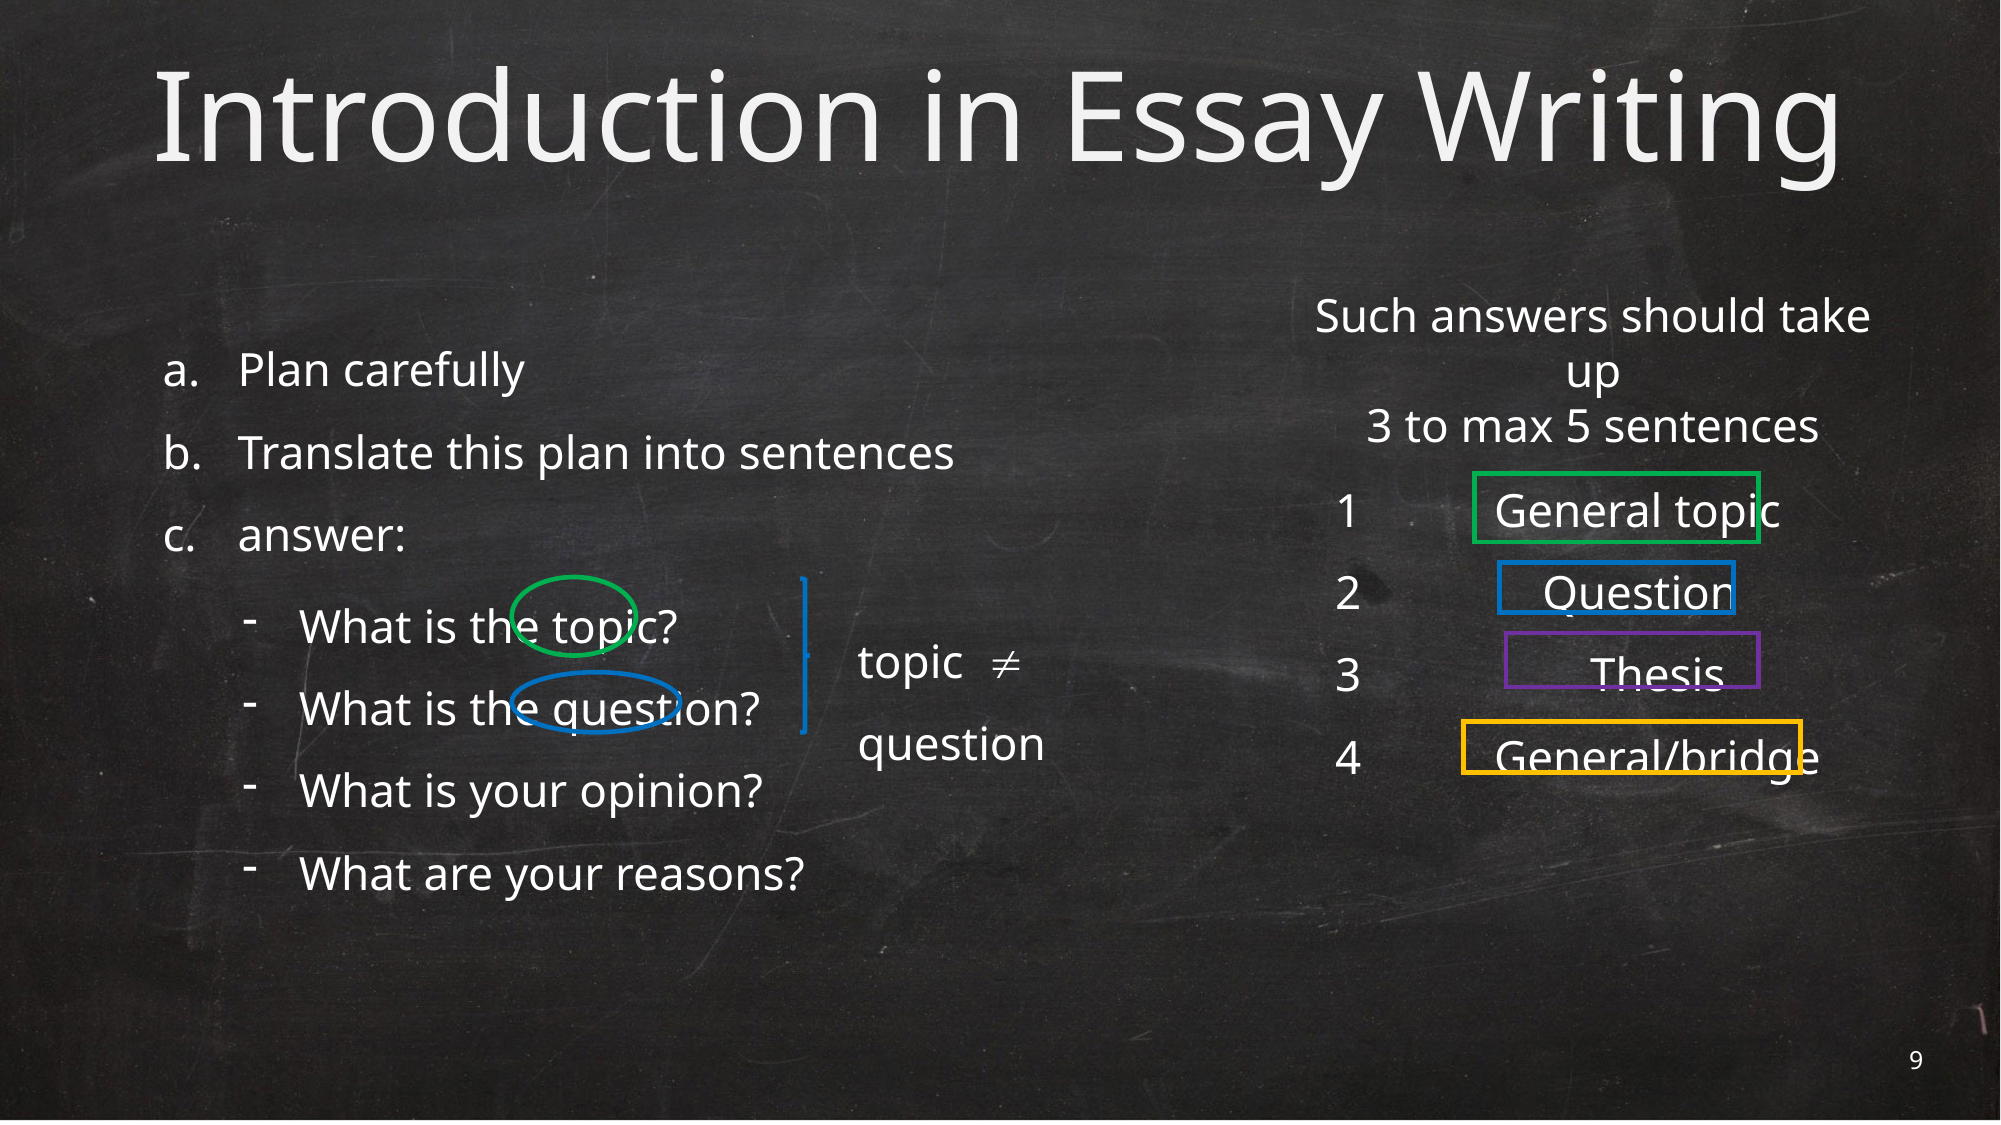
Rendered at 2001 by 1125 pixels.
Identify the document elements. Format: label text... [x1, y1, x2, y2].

text_box General topic Question Thesis General/bridge [1320, 446, 1913, 791]
text_box What is the topic? What is the question? What is your opinion? What are your reasons? [227, 562, 1080, 907]
title Introduction in Essay Writing [0, 28, 2000, 197]
slide_number 9 [1588, 1031, 1939, 1092]
text_box [1463, 721, 1802, 774]
text_box Such answers should take up 3 to max 5 sentences [1274, 279, 1913, 459]
text_box [799, 578, 810, 733]
picture [0, 0, 2001, 1125]
text_box [510, 671, 682, 734]
text_box [1498, 561, 1735, 613]
text_box [1505, 632, 1760, 688]
text_box [510, 575, 638, 657]
text_box topic  question [842, 597, 1208, 778]
text_box Plan carefully Translate this plan into sentences answer: [147, 305, 1000, 568]
text_box [1473, 473, 1760, 543]
